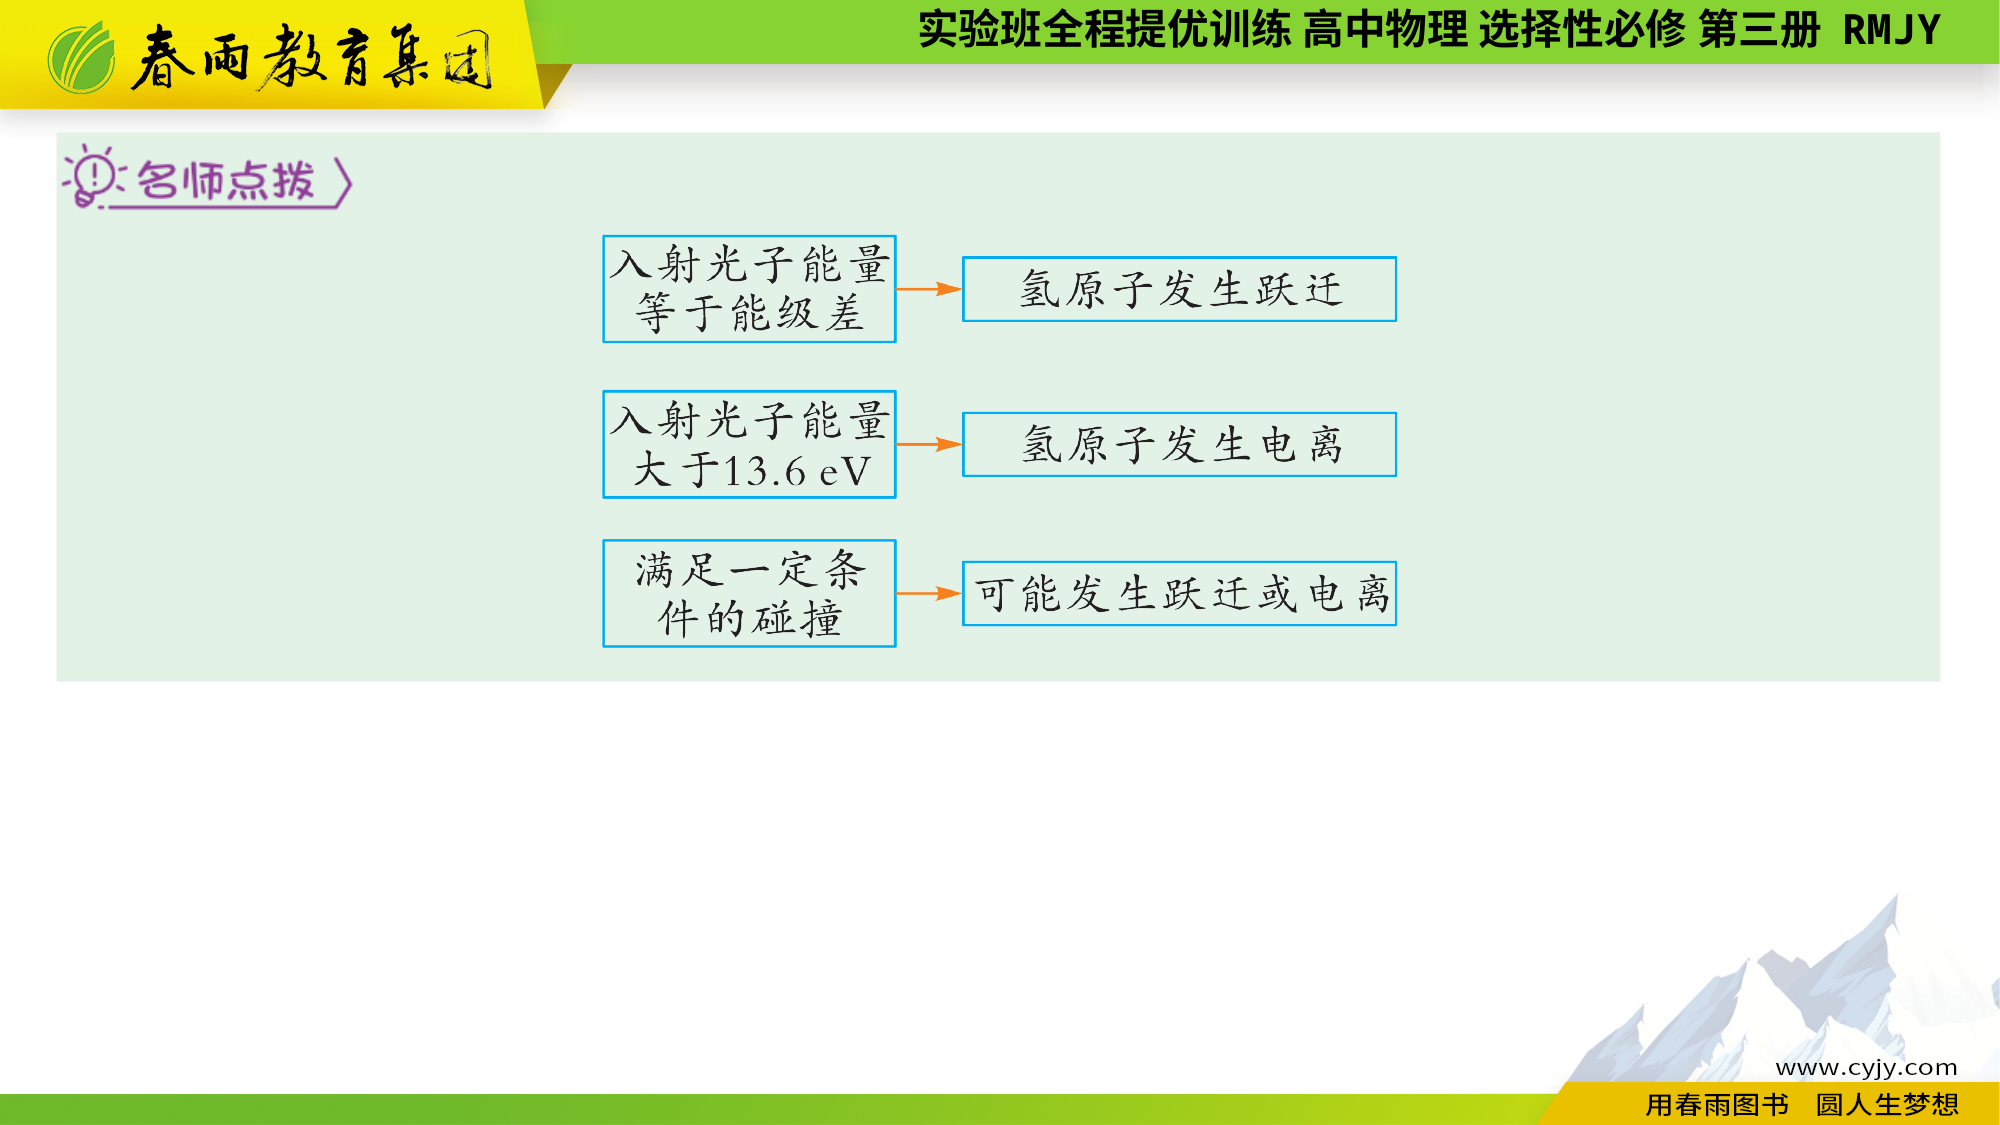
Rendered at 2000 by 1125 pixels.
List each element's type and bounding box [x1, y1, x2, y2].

picture [0, 0, 2000, 1125]
list [56, 132, 1941, 682]
